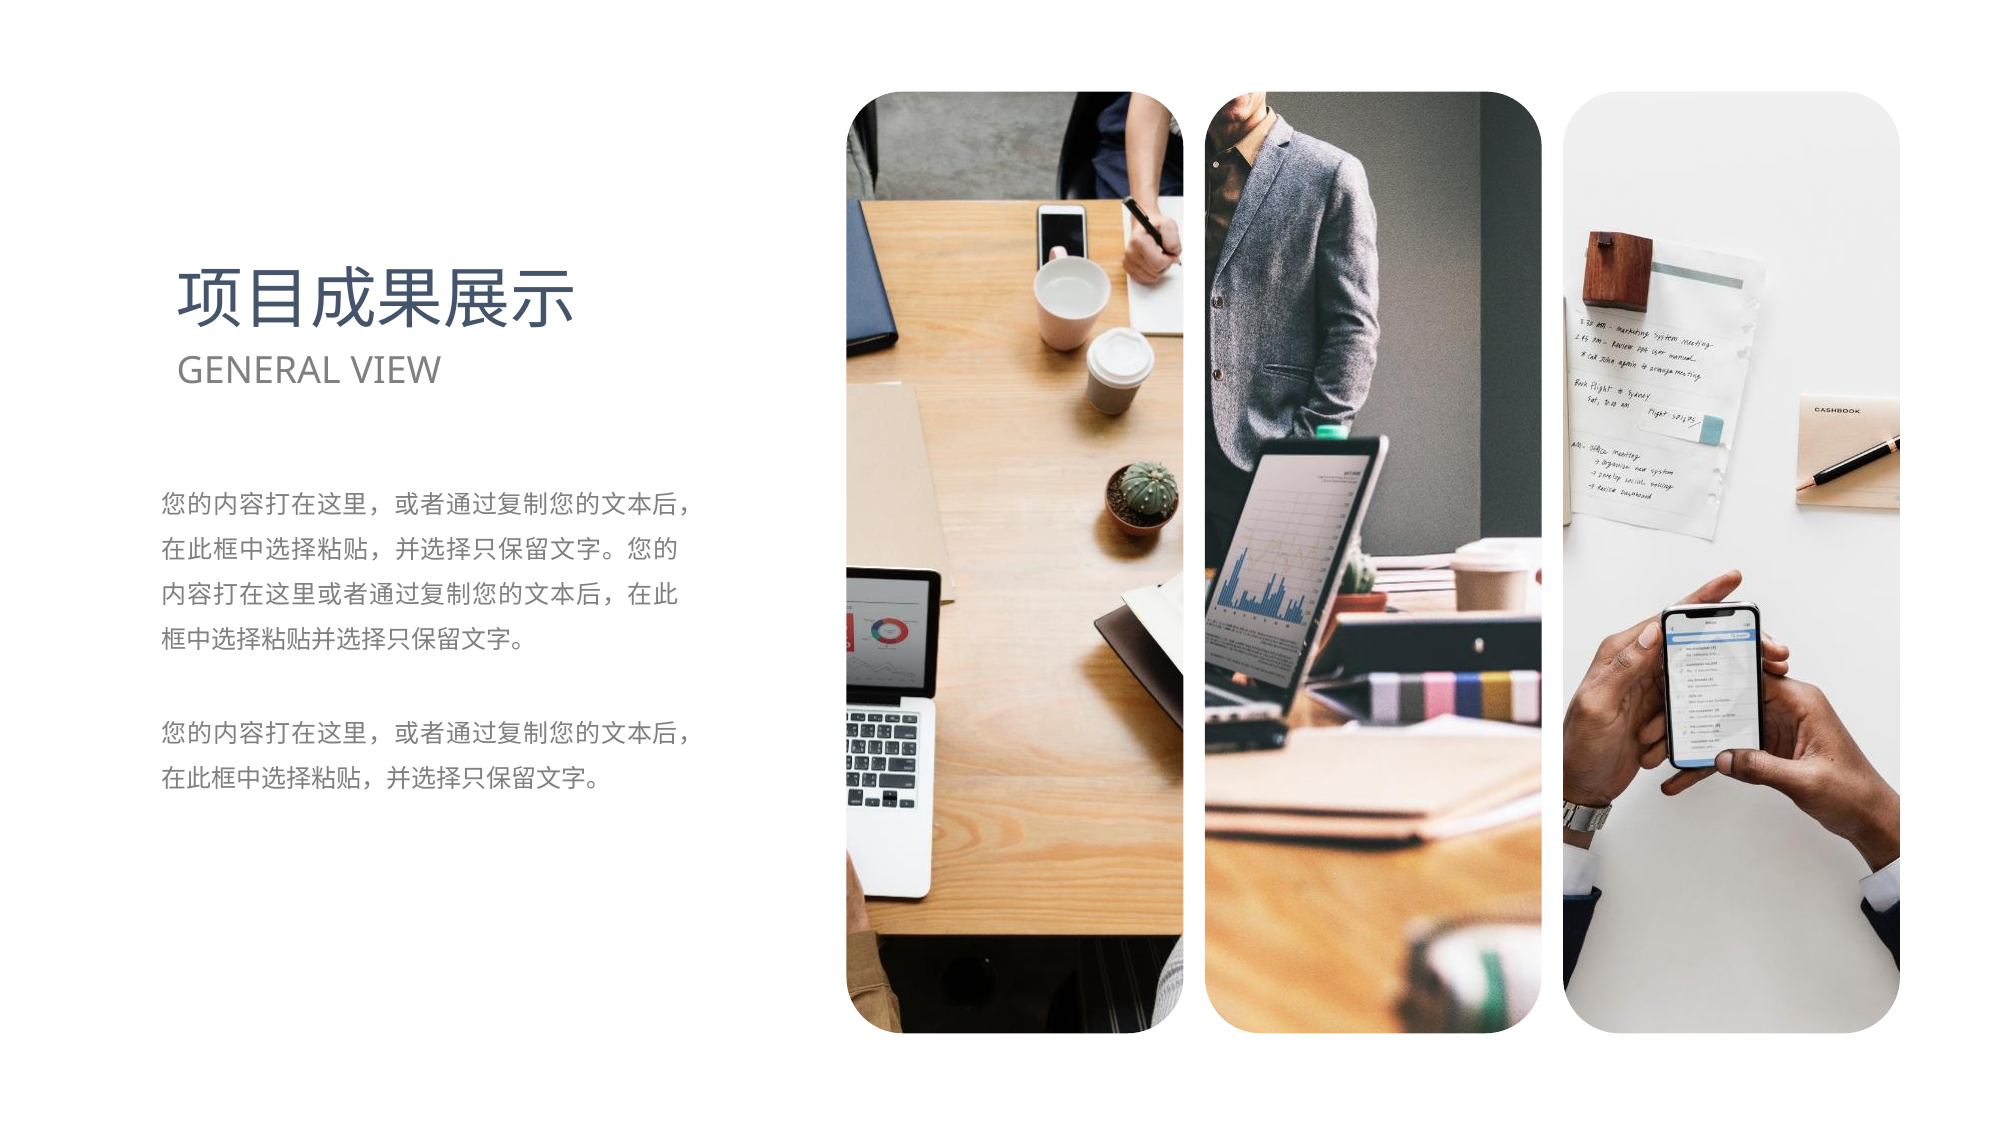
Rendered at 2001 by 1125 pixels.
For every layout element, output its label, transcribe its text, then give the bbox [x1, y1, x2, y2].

picture [1204, 91, 1542, 1034]
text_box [161, 248, 641, 400]
text_box 您的内容打在这里，或者通过复制您的文本后，在此框中选择粘贴，并选择只保留文字。 [161, 703, 680, 793]
picture [846, 91, 1184, 1034]
picture [1563, 91, 1900, 1034]
text_box 您的内容打在这里，或者通过复制您的文本后，在此框中选择粘贴，并选择只保留文字。您的内容打在这里或者通过复制您的文本后，在此框中选择粘贴并选择只保留文字。 [161, 473, 680, 654]
